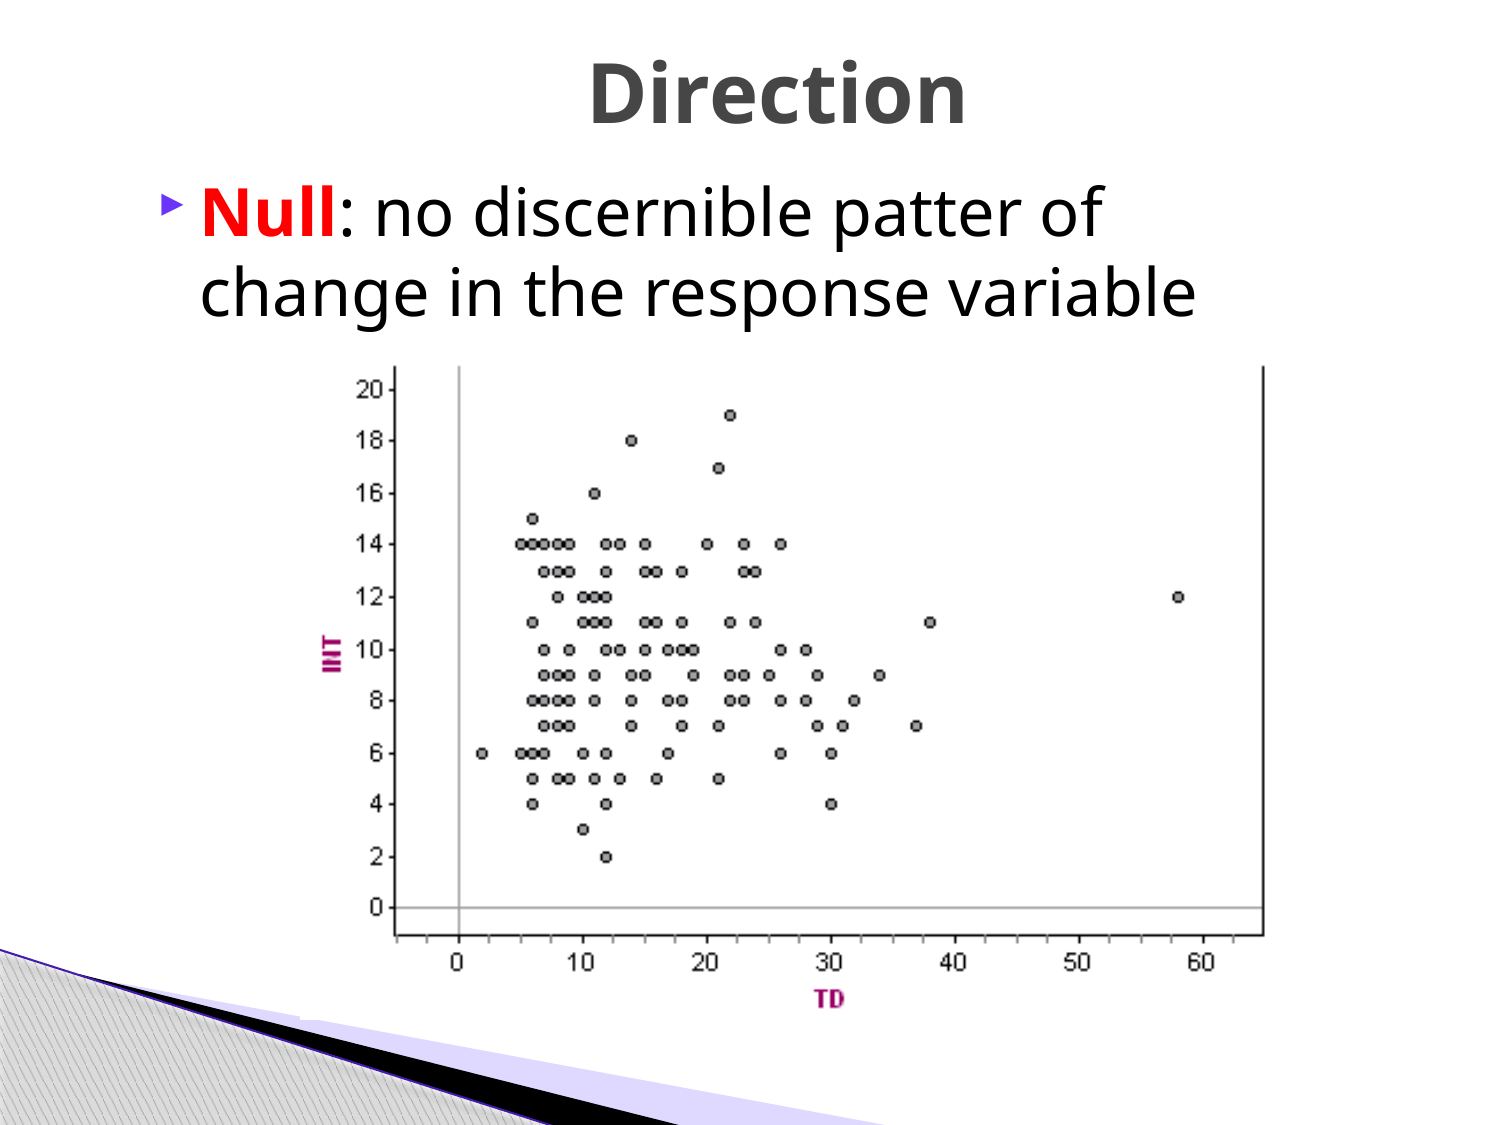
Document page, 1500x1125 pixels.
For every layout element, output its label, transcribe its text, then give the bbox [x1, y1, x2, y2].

picture [299, 362, 1288, 1020]
list Null: no discernible patter of change in the response variable [125, 162, 1356, 1025]
title Direction [162, 37, 1393, 143]
